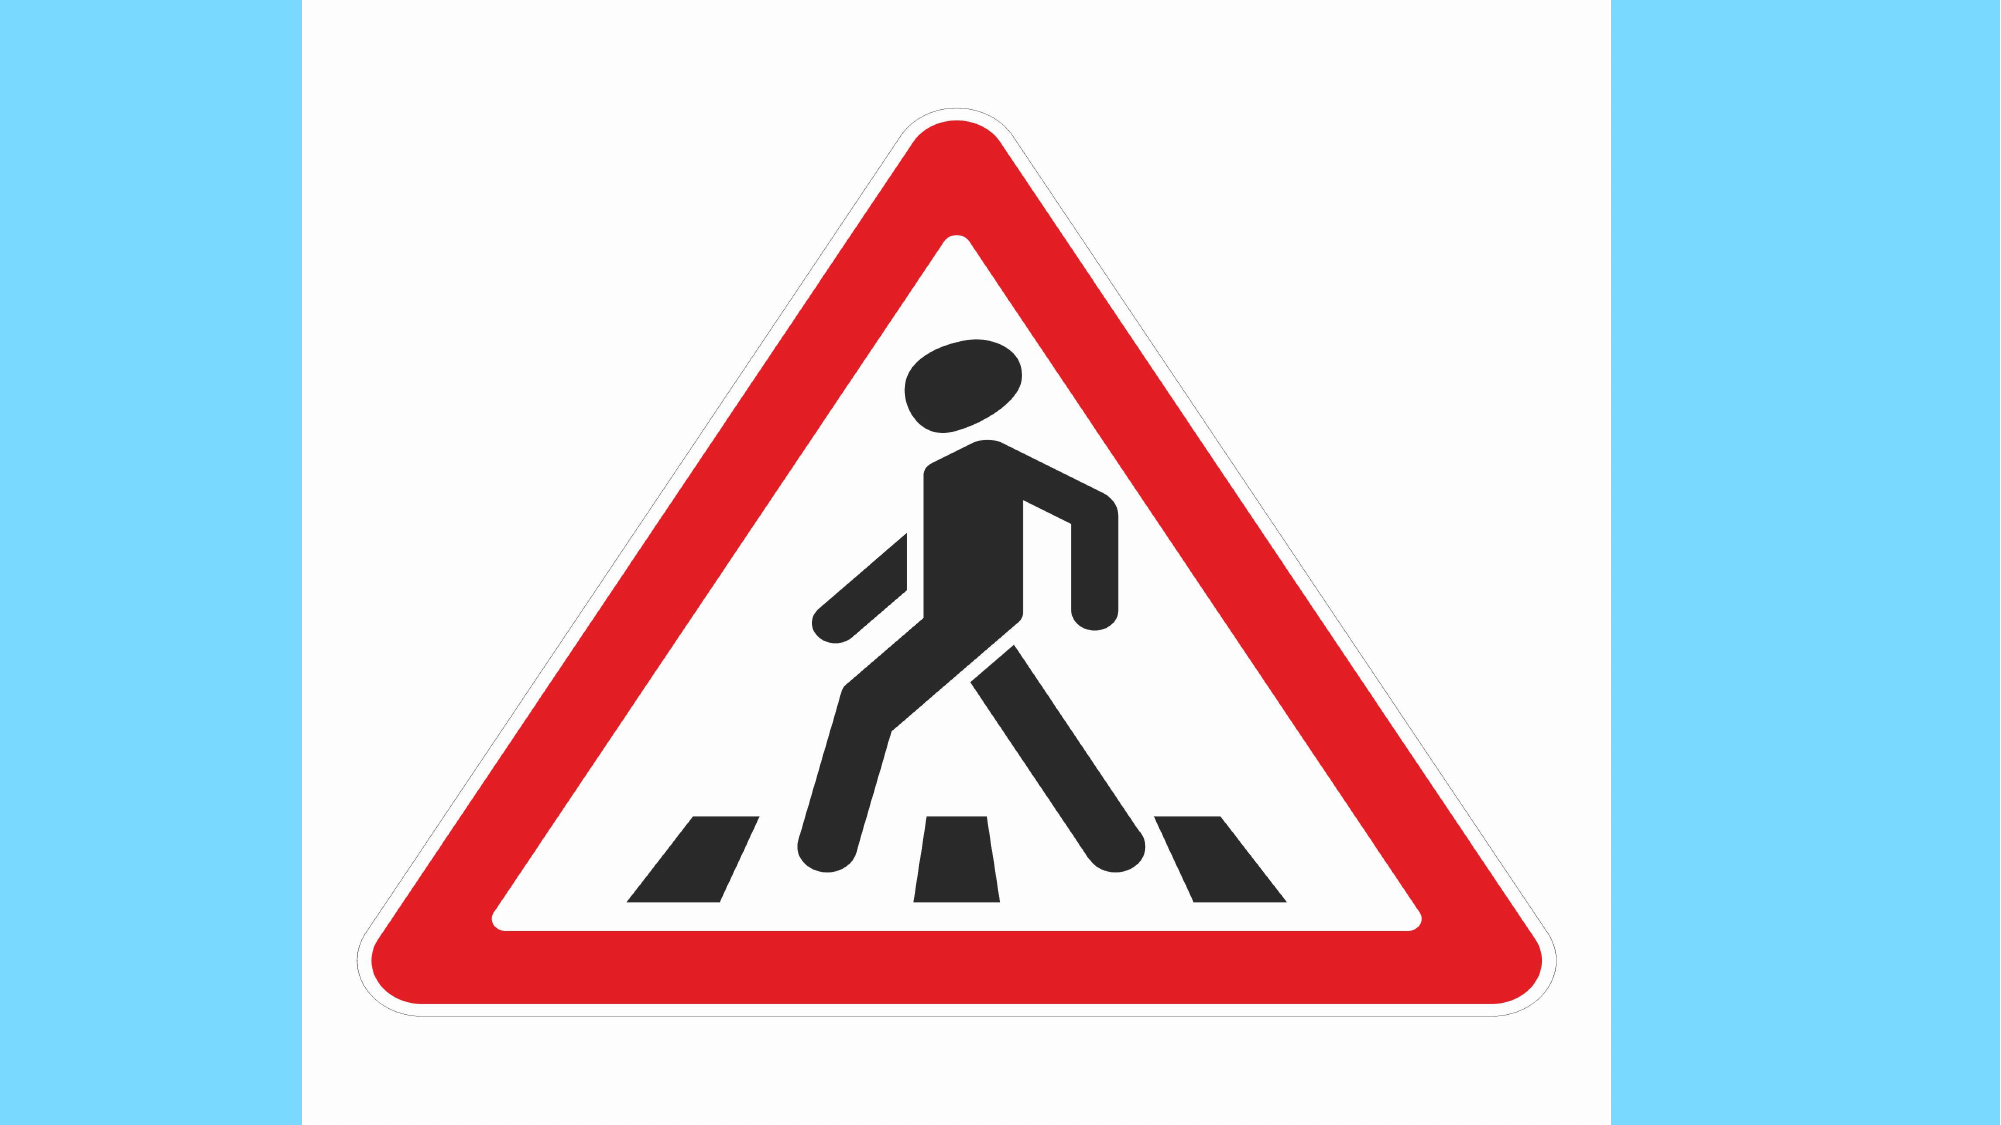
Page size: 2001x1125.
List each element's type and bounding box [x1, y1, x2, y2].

picture [302, 0, 1611, 1125]
